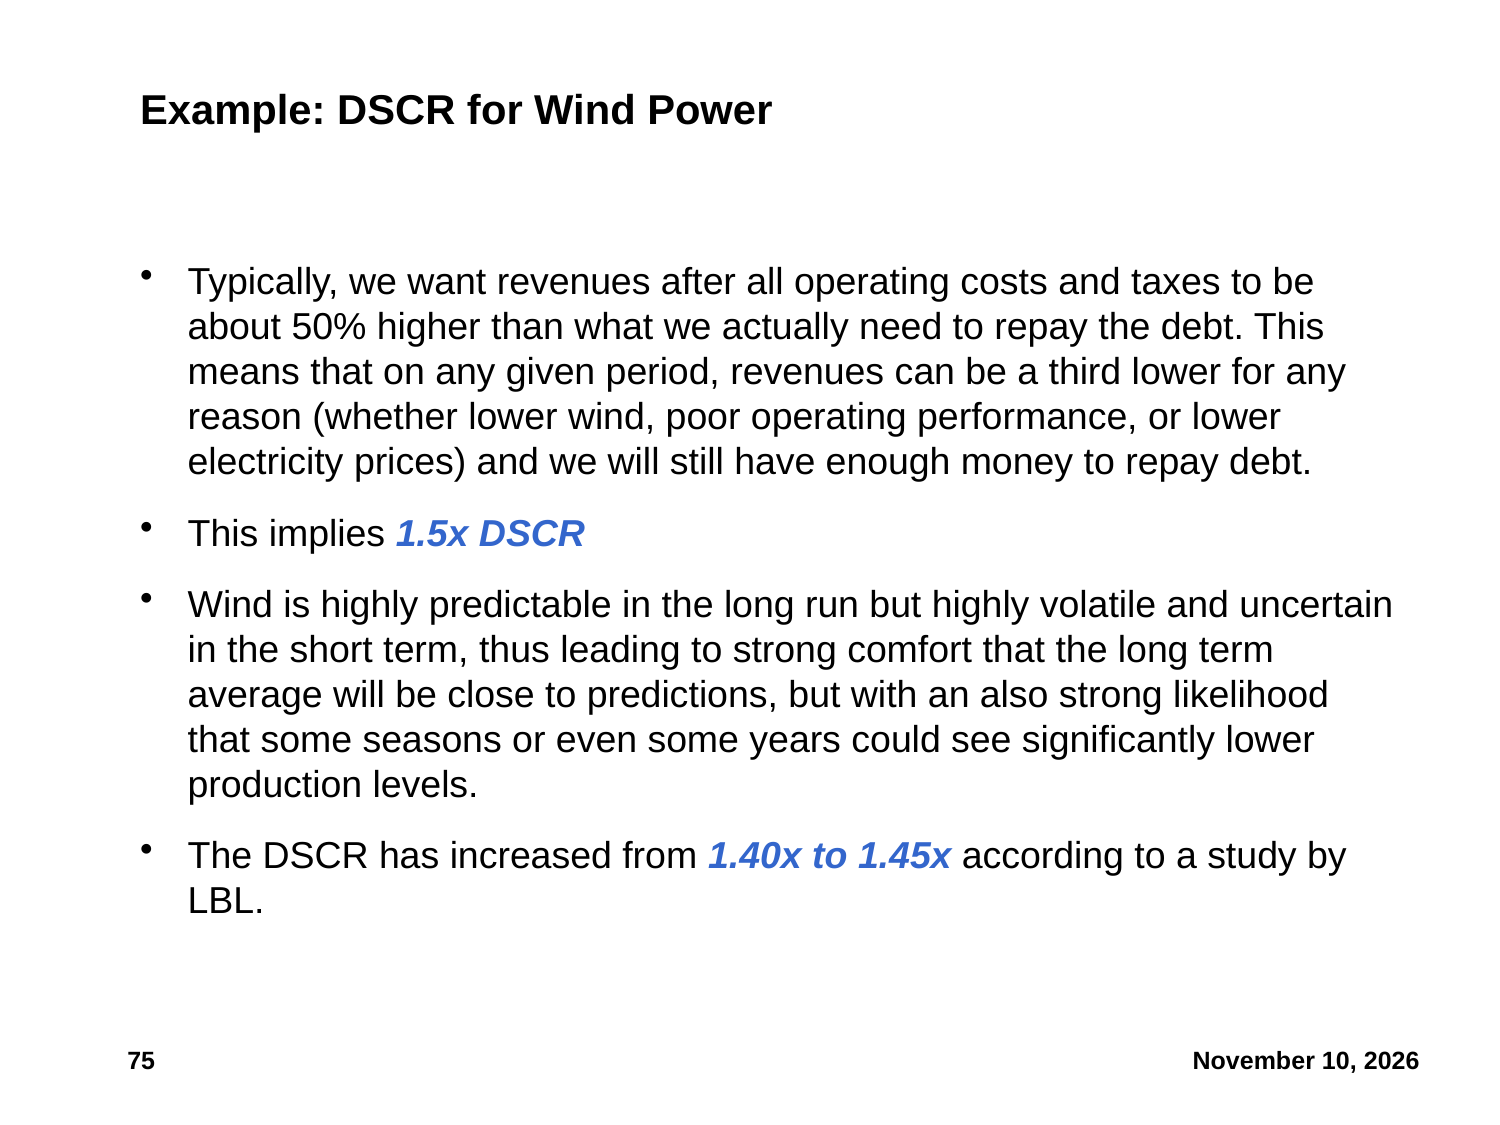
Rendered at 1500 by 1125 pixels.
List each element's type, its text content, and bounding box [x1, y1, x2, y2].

list Typically, we want revenues after all operating costs and taxes to be about 50% higher than what we actually need to repay the debt. This means that on any given period, revenues can be a third lower for any reason (whether lower wind, poor operating performance, or lower electricity prices) and we will still have enough money to repay debt. This implies 1.5x DSCR Wind is highly predictable in the long run but highly volatile and uncertain in the short term, thus leading to strong comfort that the long term average will be close to predictions, but with an also strong likelihood that some seasons or even some years could see significantly lower production levels. The DSCR has increased from 1.40x to 1.45x according to a study by LBL. [124, 249, 1413, 1001]
title Example: DSCR for Wind Power [124, 74, 1376, 226]
